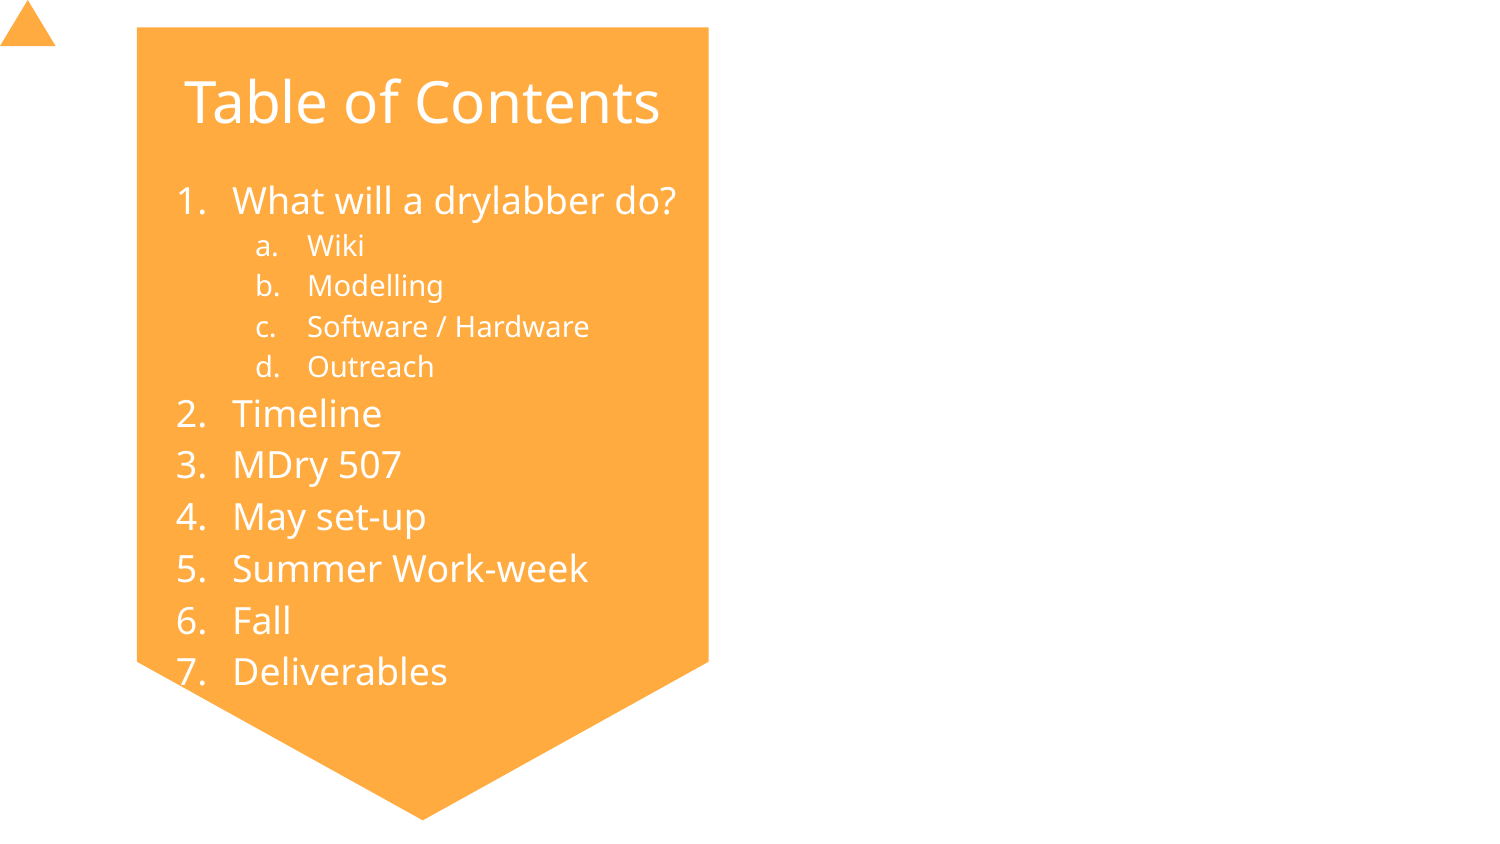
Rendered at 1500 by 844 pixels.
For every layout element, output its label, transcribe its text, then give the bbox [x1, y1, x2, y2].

title Table of Contents [107, 50, 739, 145]
text_box [0, 0, 56, 47]
text_box [136, 145, 709, 665]
text_box [136, 27, 709, 50]
text_box [234, 716, 611, 821]
list What will a drylabber do? Wiki Modelling Software / Hardware Outreach Timeline MDry 507 May set-up Summer Work-week Fall Deliverables [142, 155, 856, 716]
